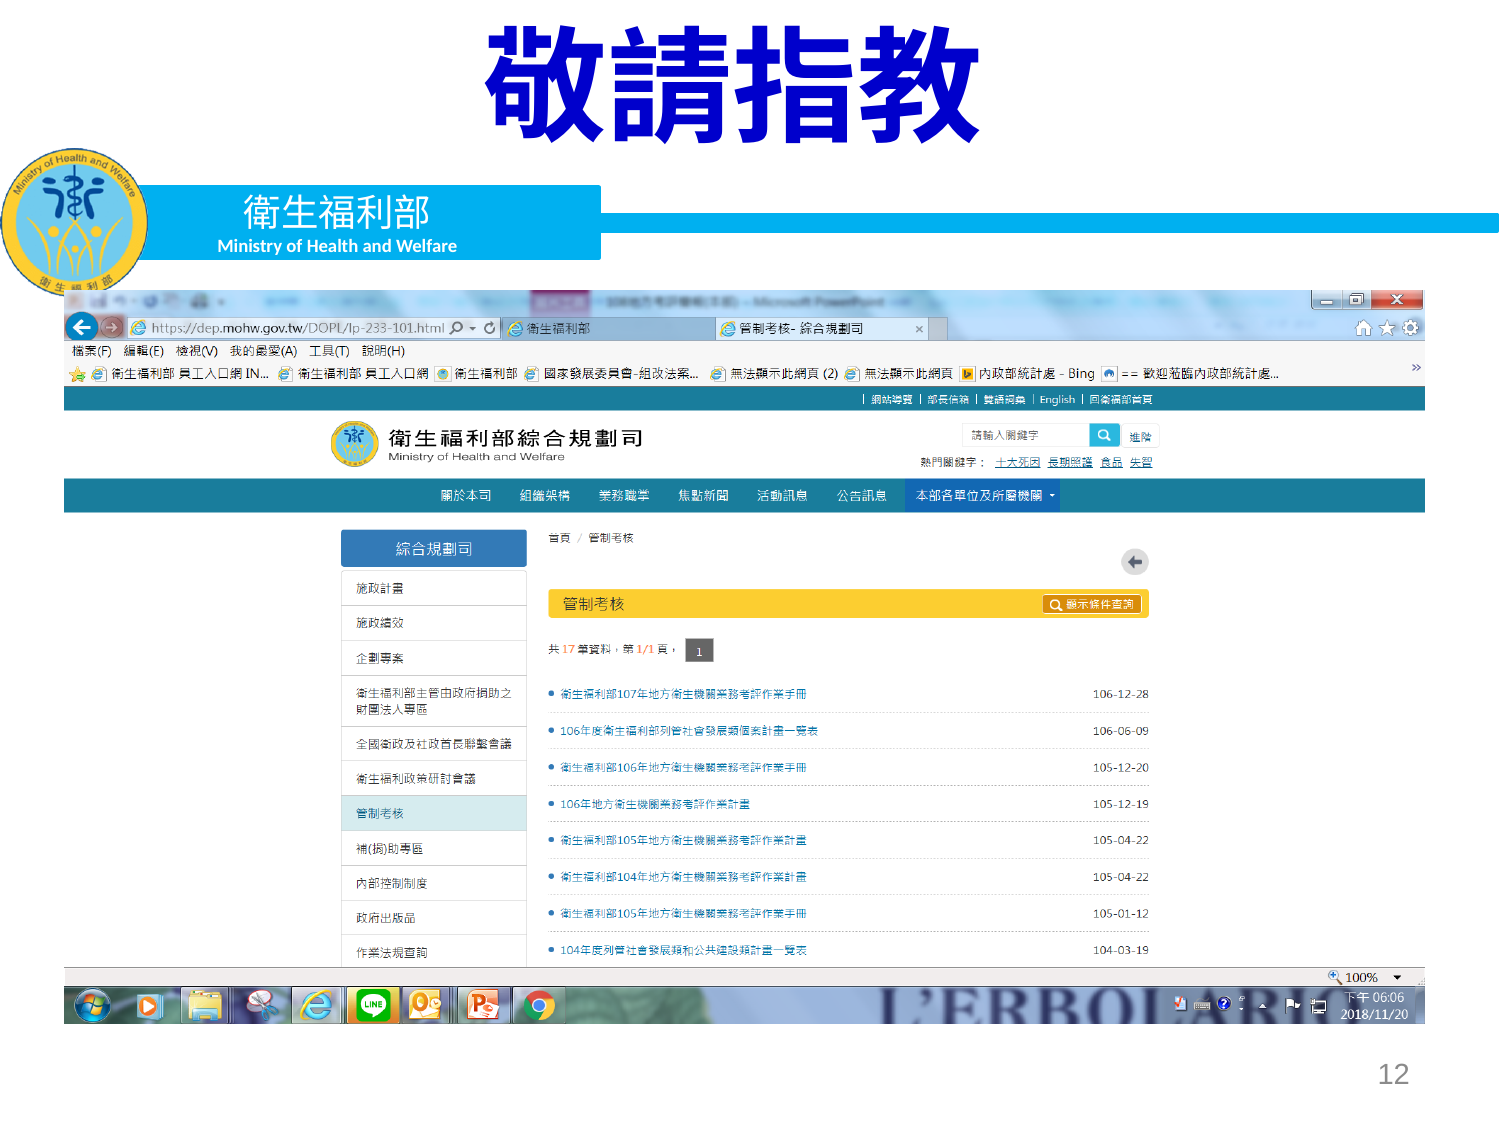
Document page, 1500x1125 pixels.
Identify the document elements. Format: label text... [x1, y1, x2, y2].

slide_number 12 [1074, 1042, 1425, 1103]
text_box 敬請指教 [218, 0, 1247, 165]
picture [0, 148, 1425, 1024]
